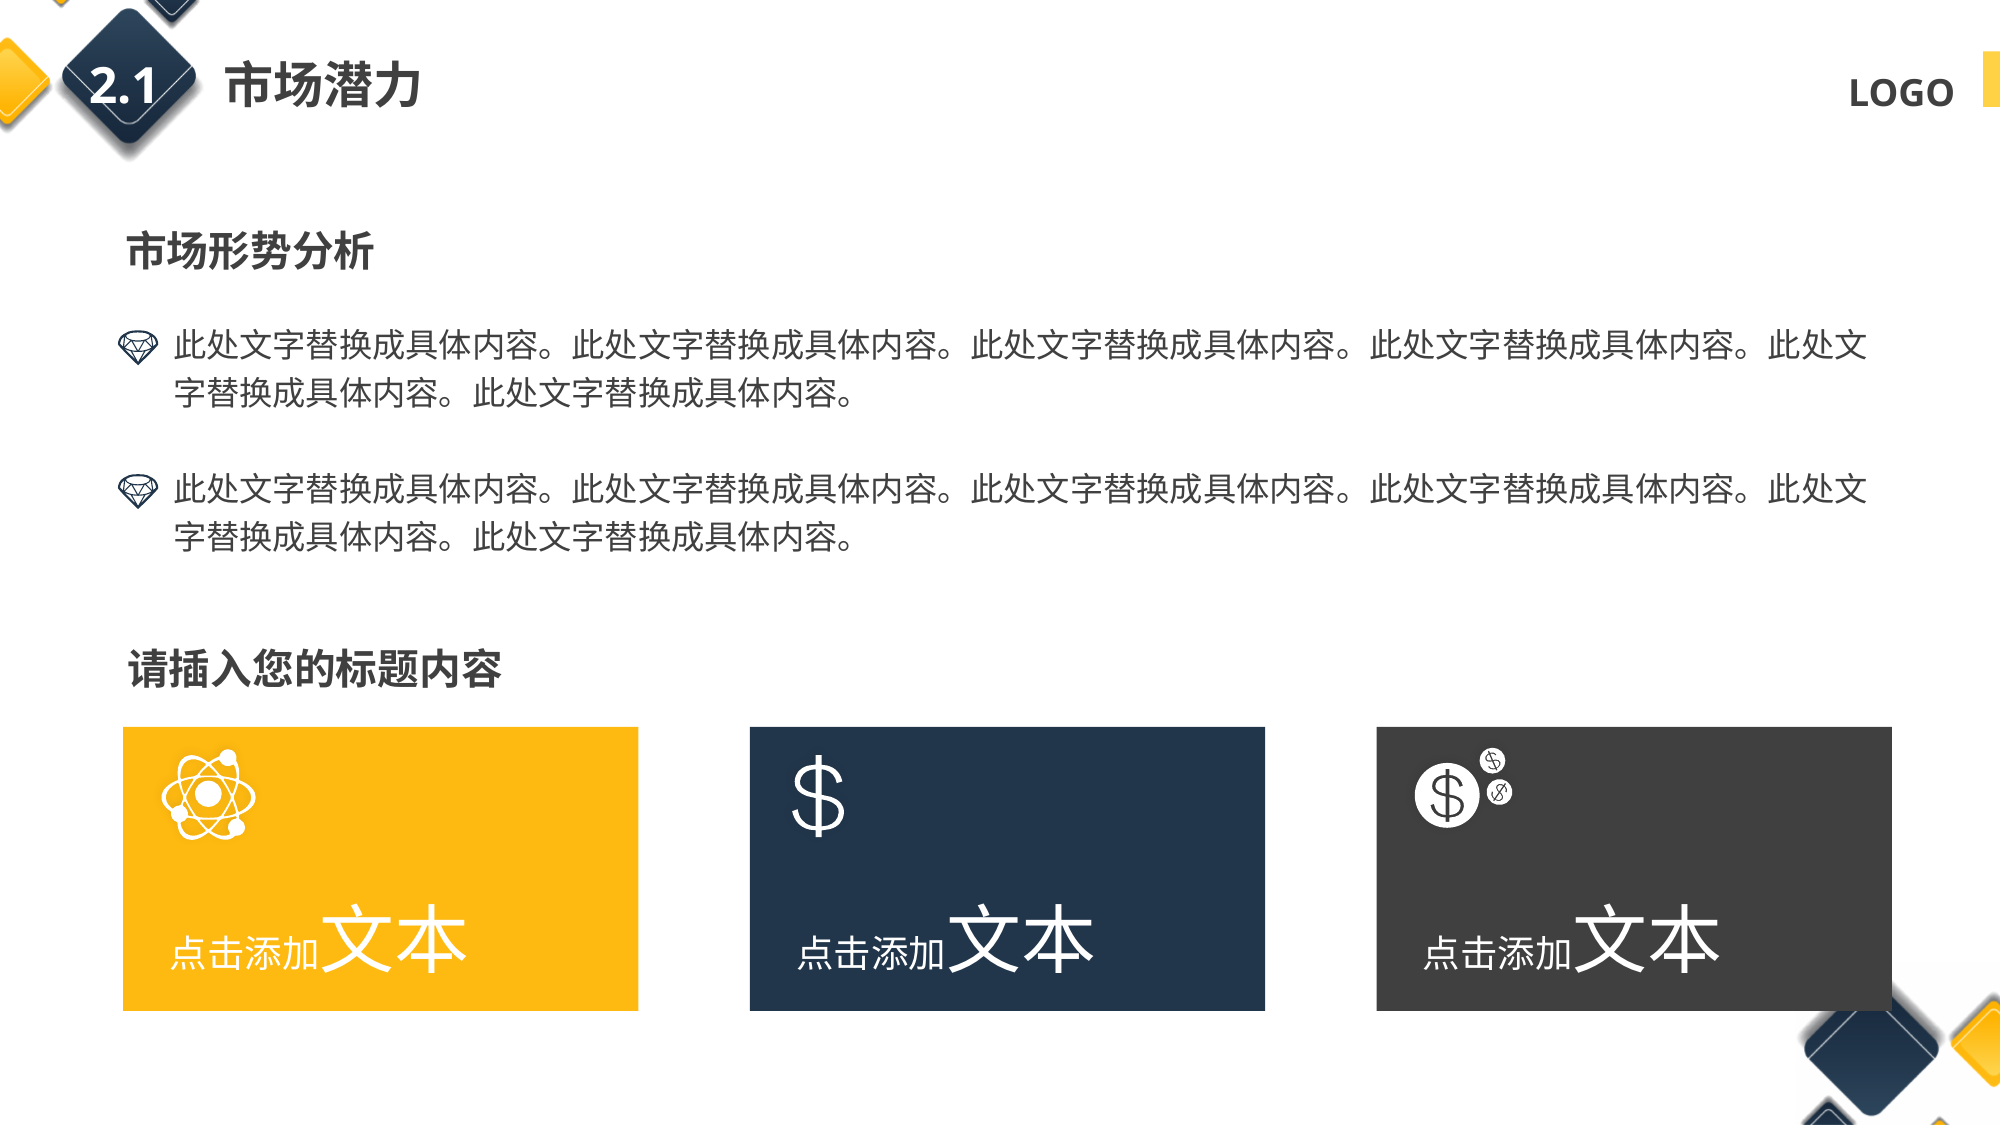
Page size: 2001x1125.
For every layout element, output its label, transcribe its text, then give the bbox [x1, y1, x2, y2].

text_box 2.1 市场潜力 [88, 34, 425, 121]
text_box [117, 452, 1912, 565]
picture [1796, 963, 2000, 1125]
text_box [749, 726, 1266, 1011]
text_box 市场形势分析 [110, 217, 637, 282]
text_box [1376, 726, 1892, 1011]
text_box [117, 308, 1912, 421]
picture [0, 0, 205, 163]
text_box 请插入您的标题内容 [112, 635, 639, 700]
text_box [123, 726, 639, 1011]
